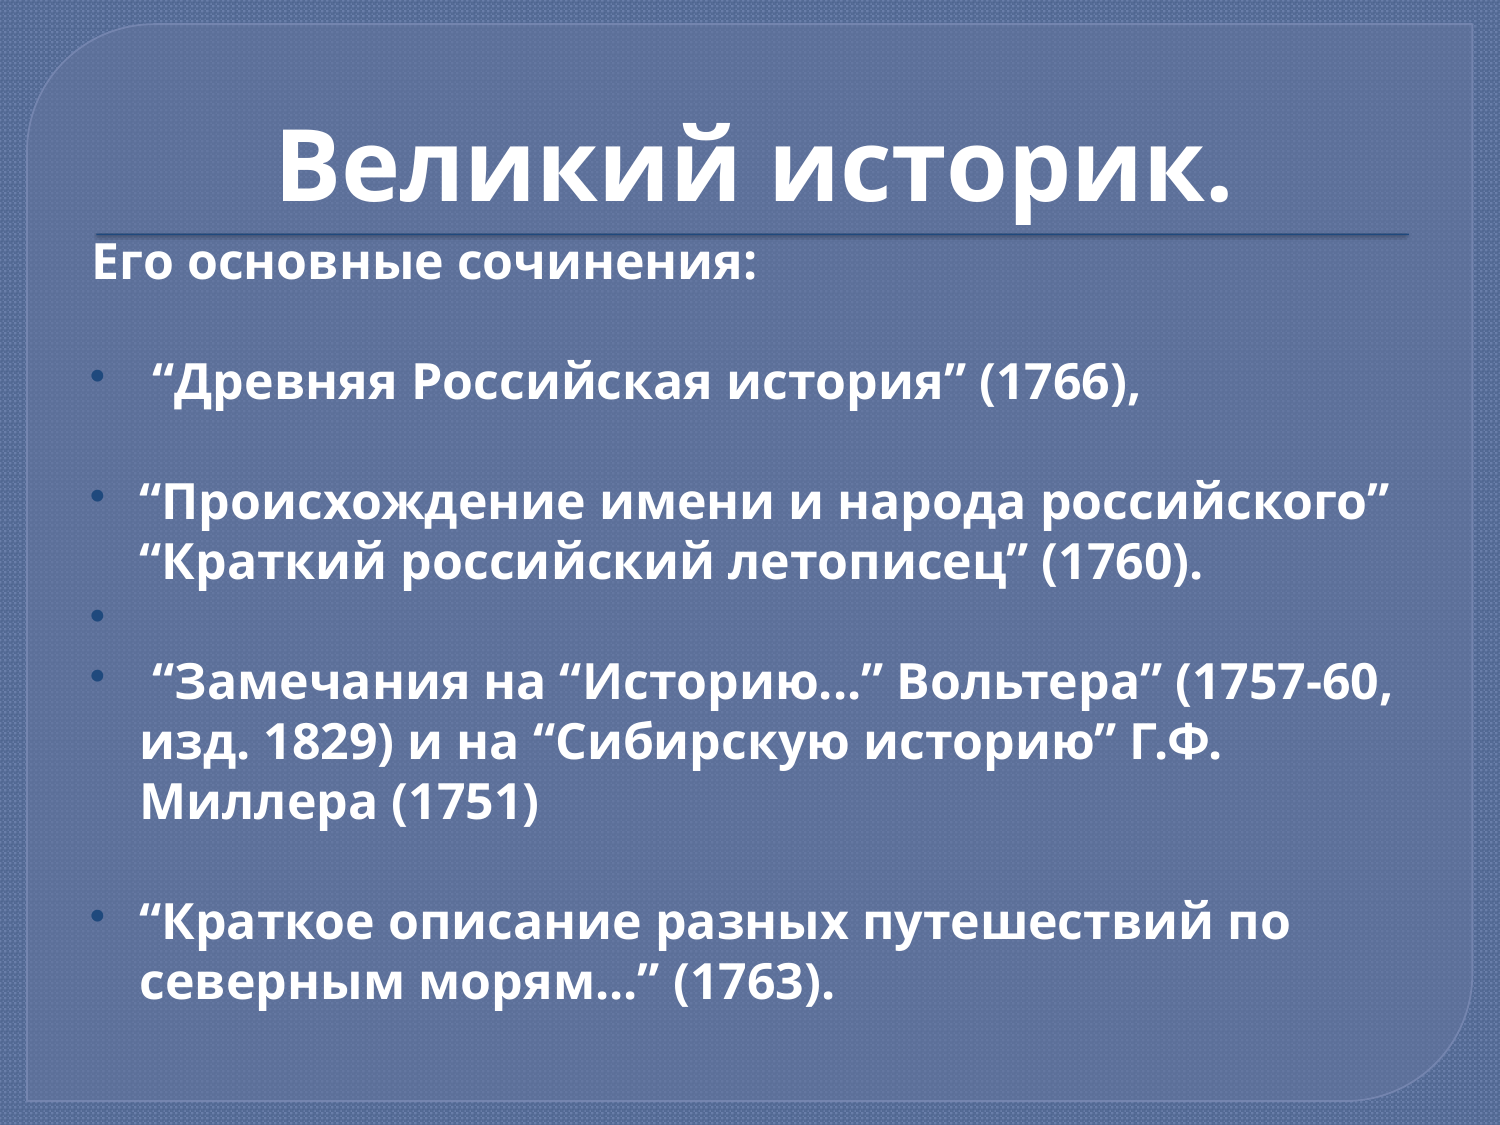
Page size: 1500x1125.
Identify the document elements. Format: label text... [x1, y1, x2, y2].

list Его основные сочинения: “Древняя Российская история” (1766), “Происхождение имени и народа российского” “Краткий российский летописец” (1760). “Замечания на “Историю...” Вольтера” (1757-60, изд. 1829) и на “Сибирскую историю” Г.Ф. Миллера (1751) “Краткое описание разных путешествий по северным морям...” (1763). [76, 222, 1425, 1059]
title Великий историк. [75, 41, 1425, 230]
